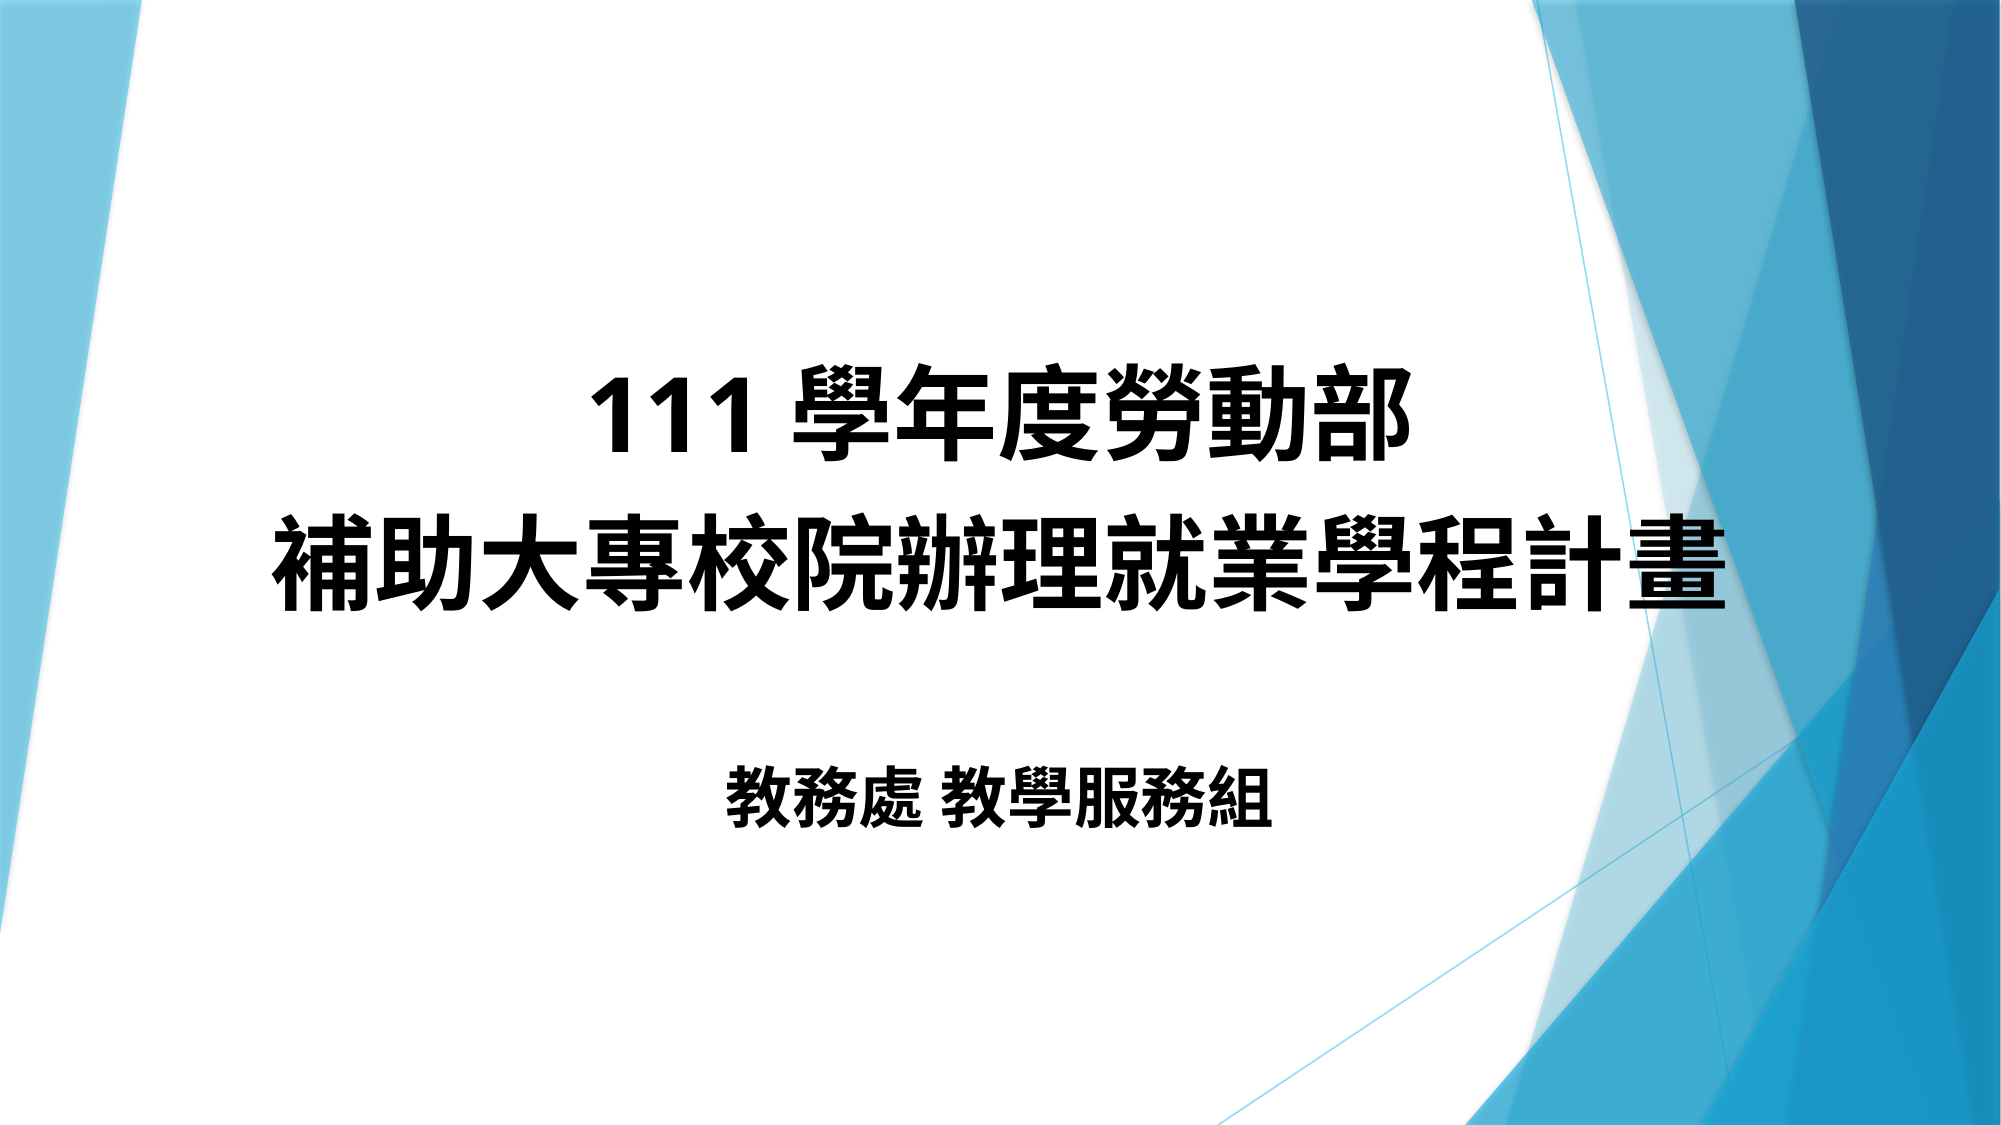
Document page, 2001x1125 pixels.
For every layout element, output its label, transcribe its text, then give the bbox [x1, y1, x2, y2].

subtitle 教務處 教學服務組 [519, 747, 1481, 900]
title 111學年度勞動部 補助大專校院辦理就業學程計畫 [229, 266, 1771, 681]
